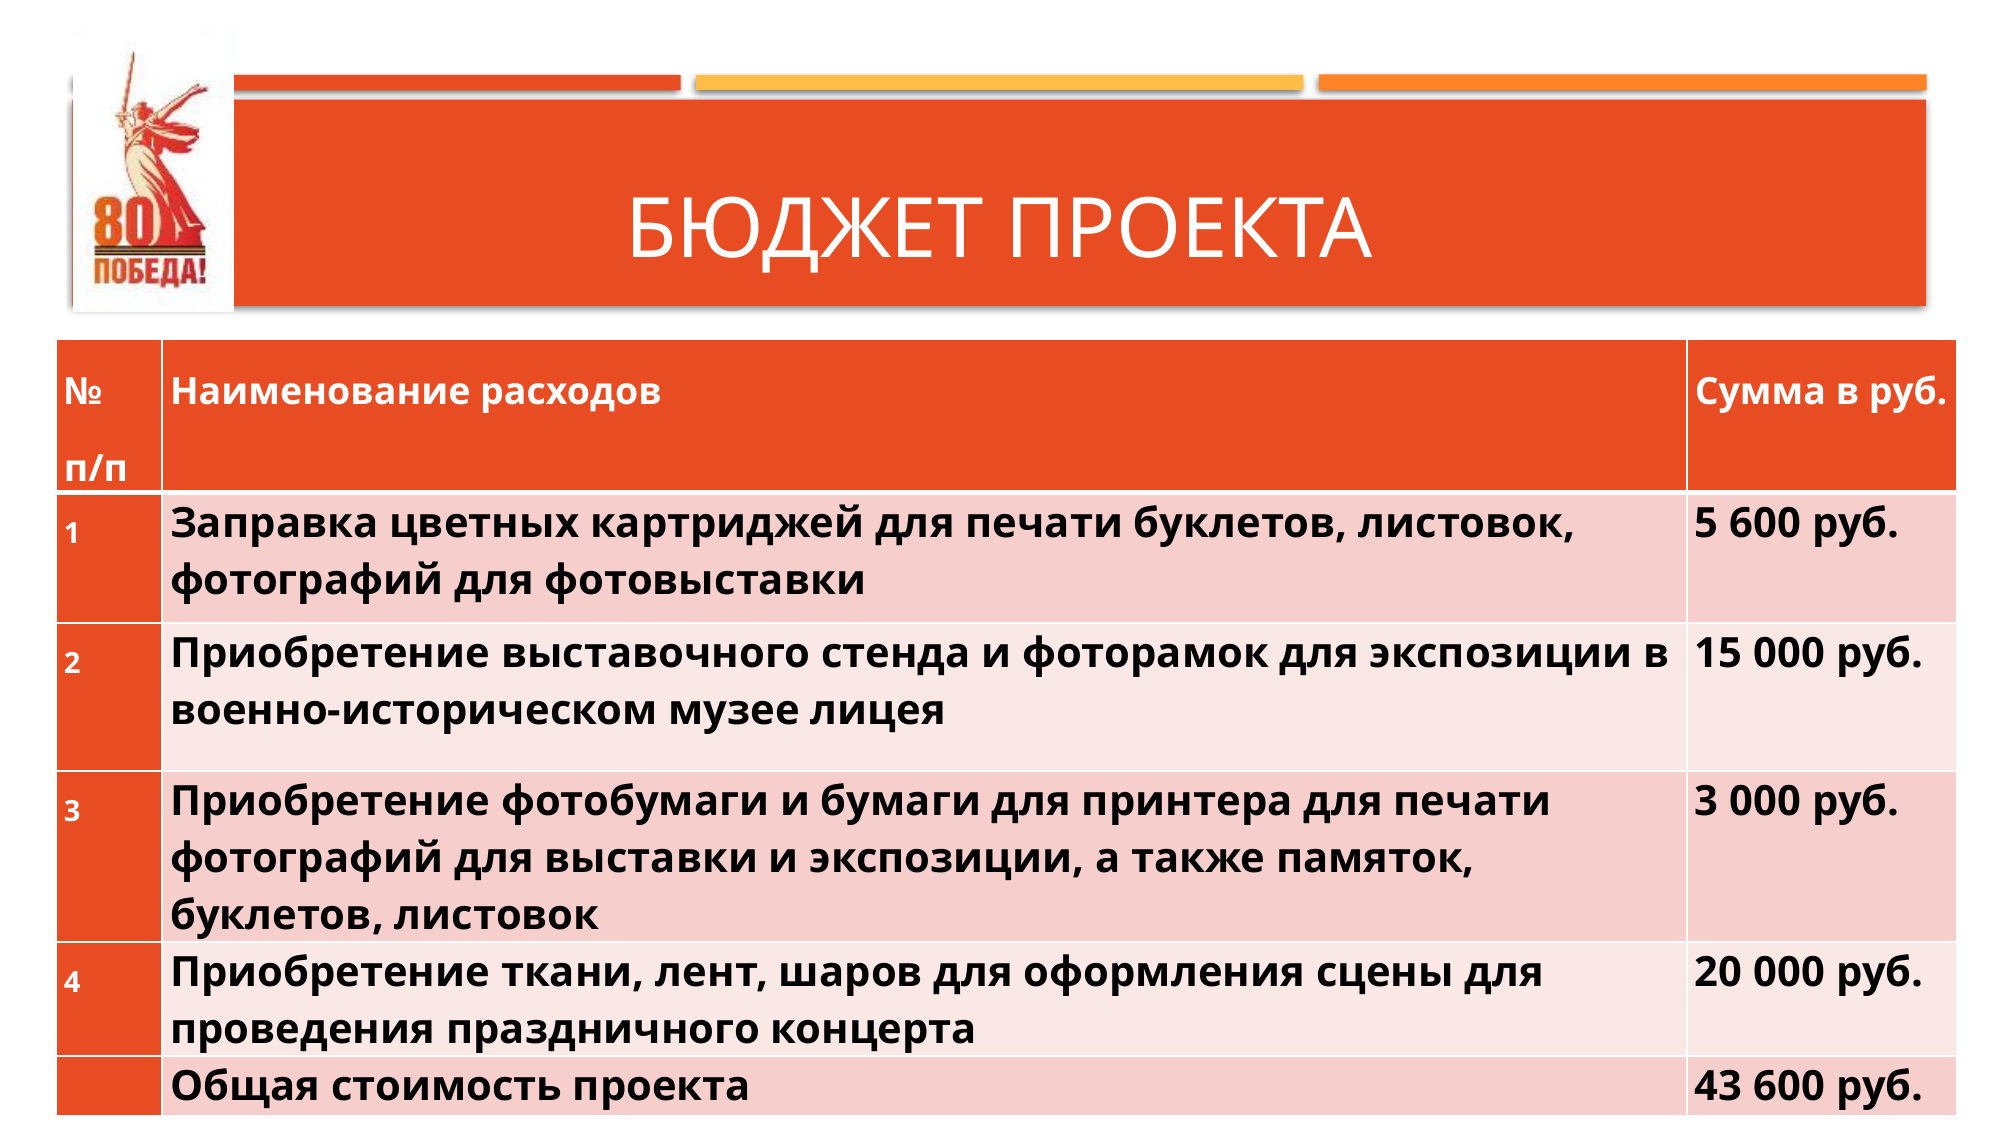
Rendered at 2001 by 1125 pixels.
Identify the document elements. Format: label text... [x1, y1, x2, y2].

table_cell Приобретение ткани, лент, шаров для оформления сцены для проведения праздничного концерта [163, 943, 1686, 1055]
picture [73, 29, 235, 312]
table_cell [57, 1057, 161, 1115]
table_cell 2 [57, 624, 161, 770]
table_cell 3 000 руб. [1688, 772, 1956, 941]
table_cell 5 600 руб. [1688, 495, 1956, 622]
table_cell Общая стоимость проекта [163, 1057, 1686, 1115]
table_cell 1 [57, 495, 161, 622]
table_cell 15 000 руб. [1688, 624, 1956, 770]
table_cell 43 600 руб. [1688, 1057, 1956, 1115]
table_header Сумма в руб. [1688, 340, 1956, 490]
table_cell Приобретение фотобумаги и бумаги для принтера для печати фотографий для выставки и экспозиции, а также памяток, буклетов, листовок [163, 772, 1686, 941]
table_cell 20 000 руб. [1688, 943, 1956, 1055]
title Бюджет проекта [242, 119, 1904, 282]
table_cell 3 [57, 772, 161, 941]
table_cell 4 [57, 943, 161, 1055]
table_cell Заправка цветных картриджей для печати буклетов, листовок, фотографий для фотовыставки [163, 495, 1686, 622]
table_cell Приобретение выставочного стенда и фоторамок для экспозиции в военно-историческом музее лицея [163, 624, 1686, 770]
table_header № п/п [57, 340, 161, 490]
table_header Наименование расходов [163, 340, 1686, 490]
